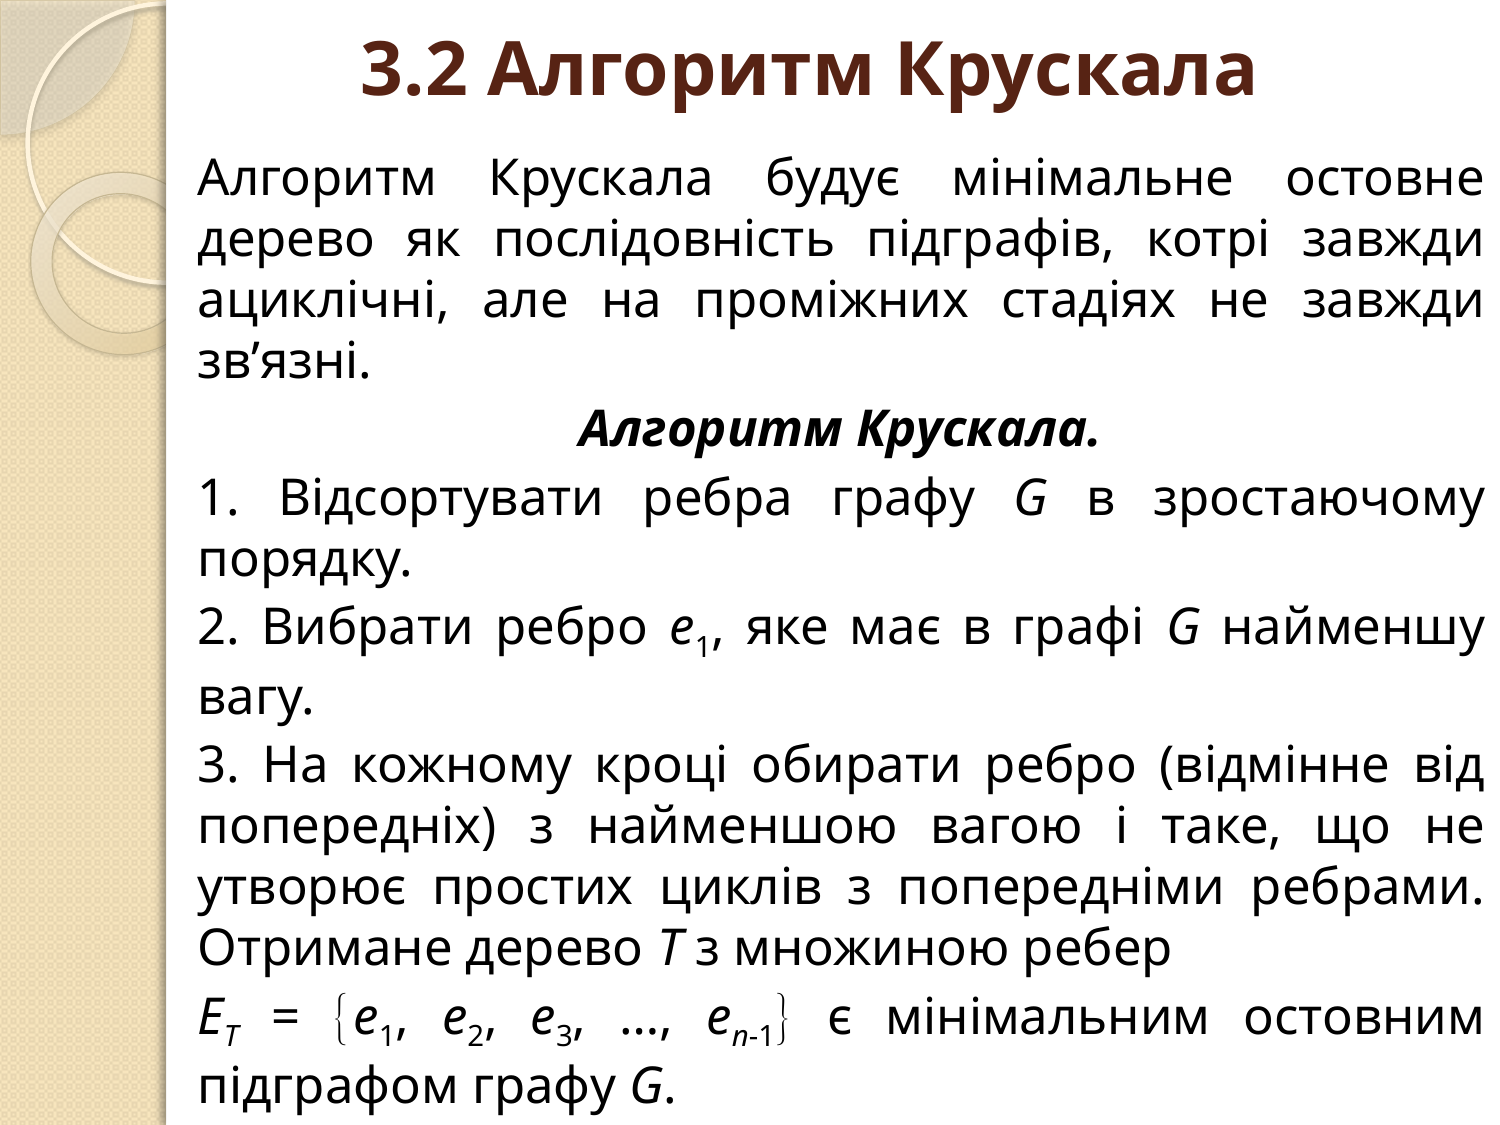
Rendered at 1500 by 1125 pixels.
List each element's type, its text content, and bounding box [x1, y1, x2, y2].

list Алгоритм Крускала будує мінімальне остовне дерево як послідовність підграфів, котрі завжди ациклічні, але на проміжних стадіях не завжди зв’язні. Алгоритм Крускала. 1. Відсортувати ребра графу G в зростаючому порядку. 2. Вибрати ребро е1, яке має в графі G найменшу вагу. 3. На кожному кроці обирати ребро (відмінне від попередніх) з найменшою вагою і таке, що не утворює простих циклів з попередніми ребрами. Отримане дерево Т з множиною ребер ЕТ = е1, е2, е3, …, еn-1 є мінімальним остовним підграфом графу G. [171, 137, 1500, 1125]
title 3.2 Алгоритм Крускала [194, 0, 1425, 137]
